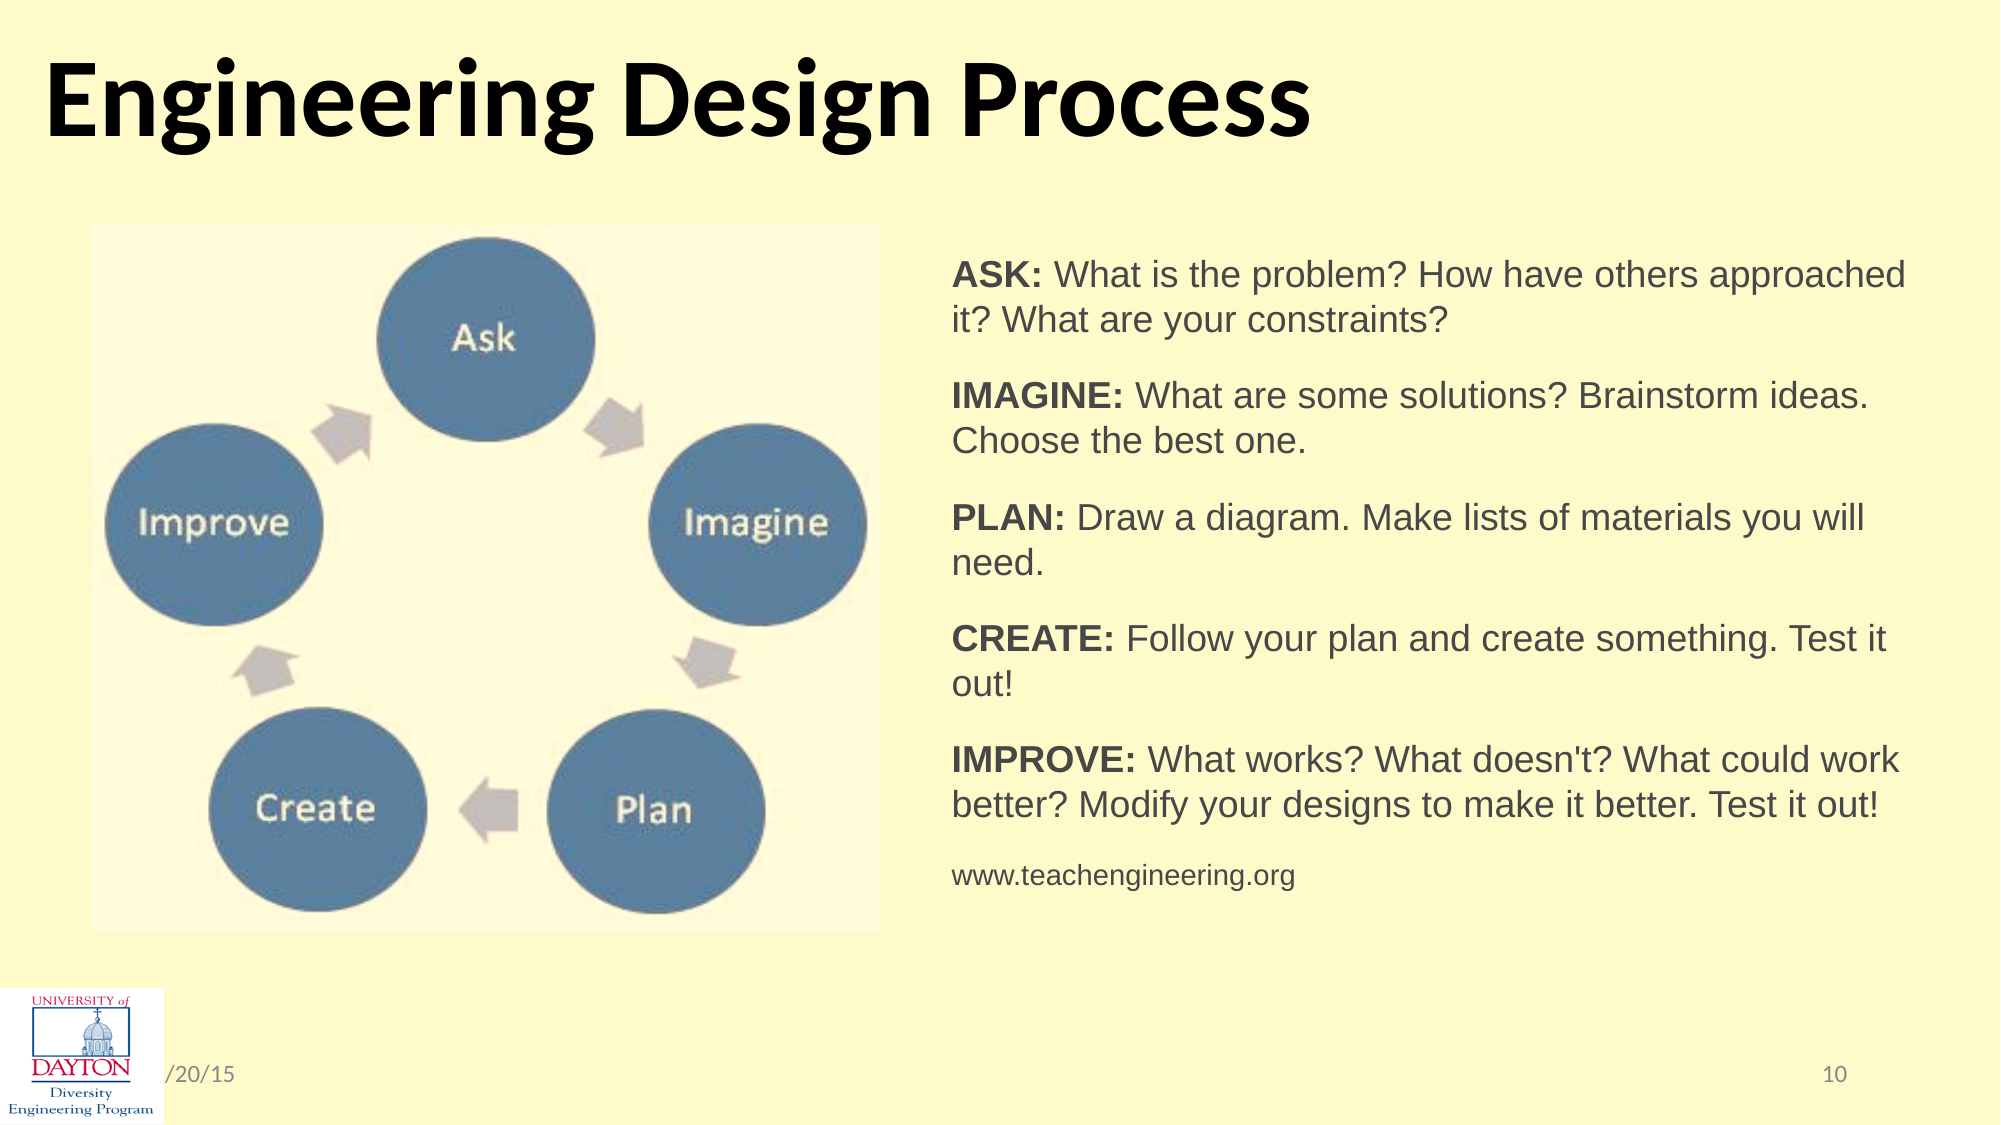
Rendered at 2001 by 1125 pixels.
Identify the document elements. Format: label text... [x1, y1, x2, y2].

title Engineering Design Process [29, 0, 1755, 209]
picture [0, 988, 165, 1125]
picture [91, 225, 882, 931]
text_box ASK: What is the problem? How have others approached it? What are your constraints? IMAGINE: What are some solutions? Brainstorm ideas. Choose the best one. PLAN: Draw a diagram. Make lists of materials you will need. CREATE: Follow your plan and create something. Test it out! IMPROVE: What works? What doesn't? What could work better? Modify your designs to make it better. Test it out! www.teachengineering.org [936, 242, 1937, 906]
